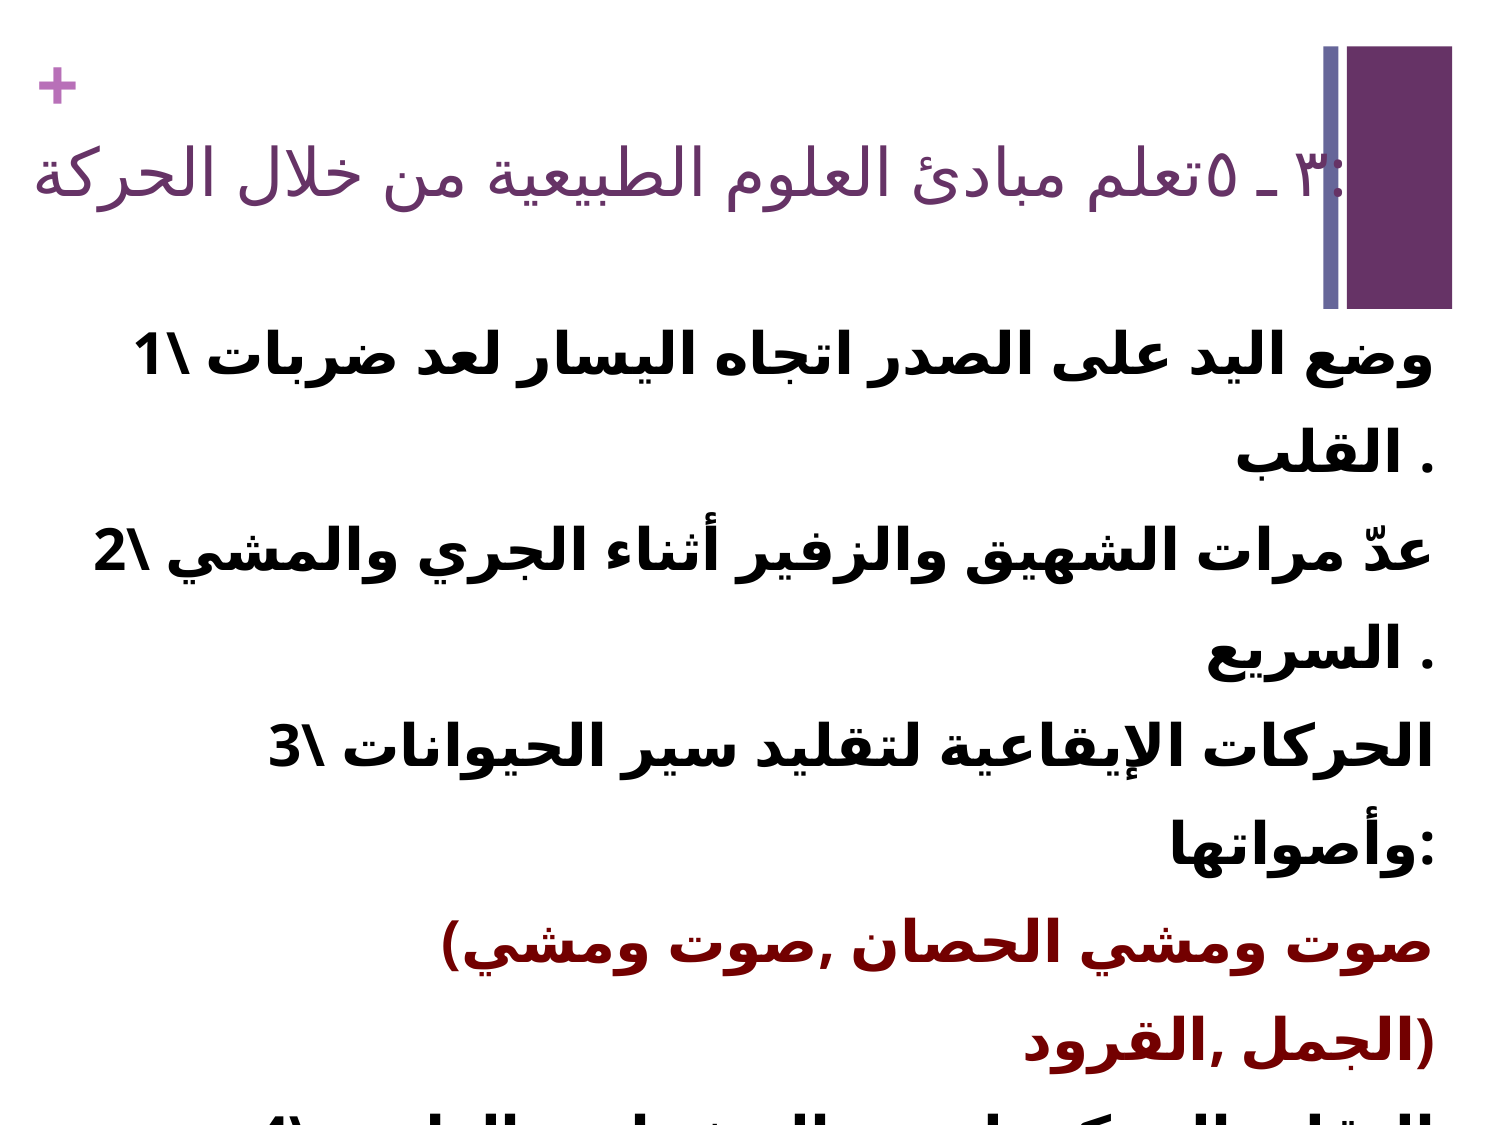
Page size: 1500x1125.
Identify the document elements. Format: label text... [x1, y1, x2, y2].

title ٣ ـ ٥تعلم مبادئ العلوم الطبيعية من خلال الحركة: [0, 122, 1407, 281]
text_box 1\ وضع اليد على الصدر اتجاه اليسار لعد ضربات القلب . 2\ عدّ مرات الشهيق والزفير أثناء الجري والمشي السريع . 3\الحركات الإيقاعية لتقليد سير الحيوانات وأصواتها: (صوت ومشي الحصان ,صوت ومشي الجمل ,القرود) 4\التقليد الحركي لبعض الحشرات والطيور ولأسماك .(الدودة ,الارنب ,السلحفاة ..) 5\الأنشطة الحركية الخاصة بـ (الوقت ,القوة, الطفو ,الغطس) [69, 280, 1451, 1125]
